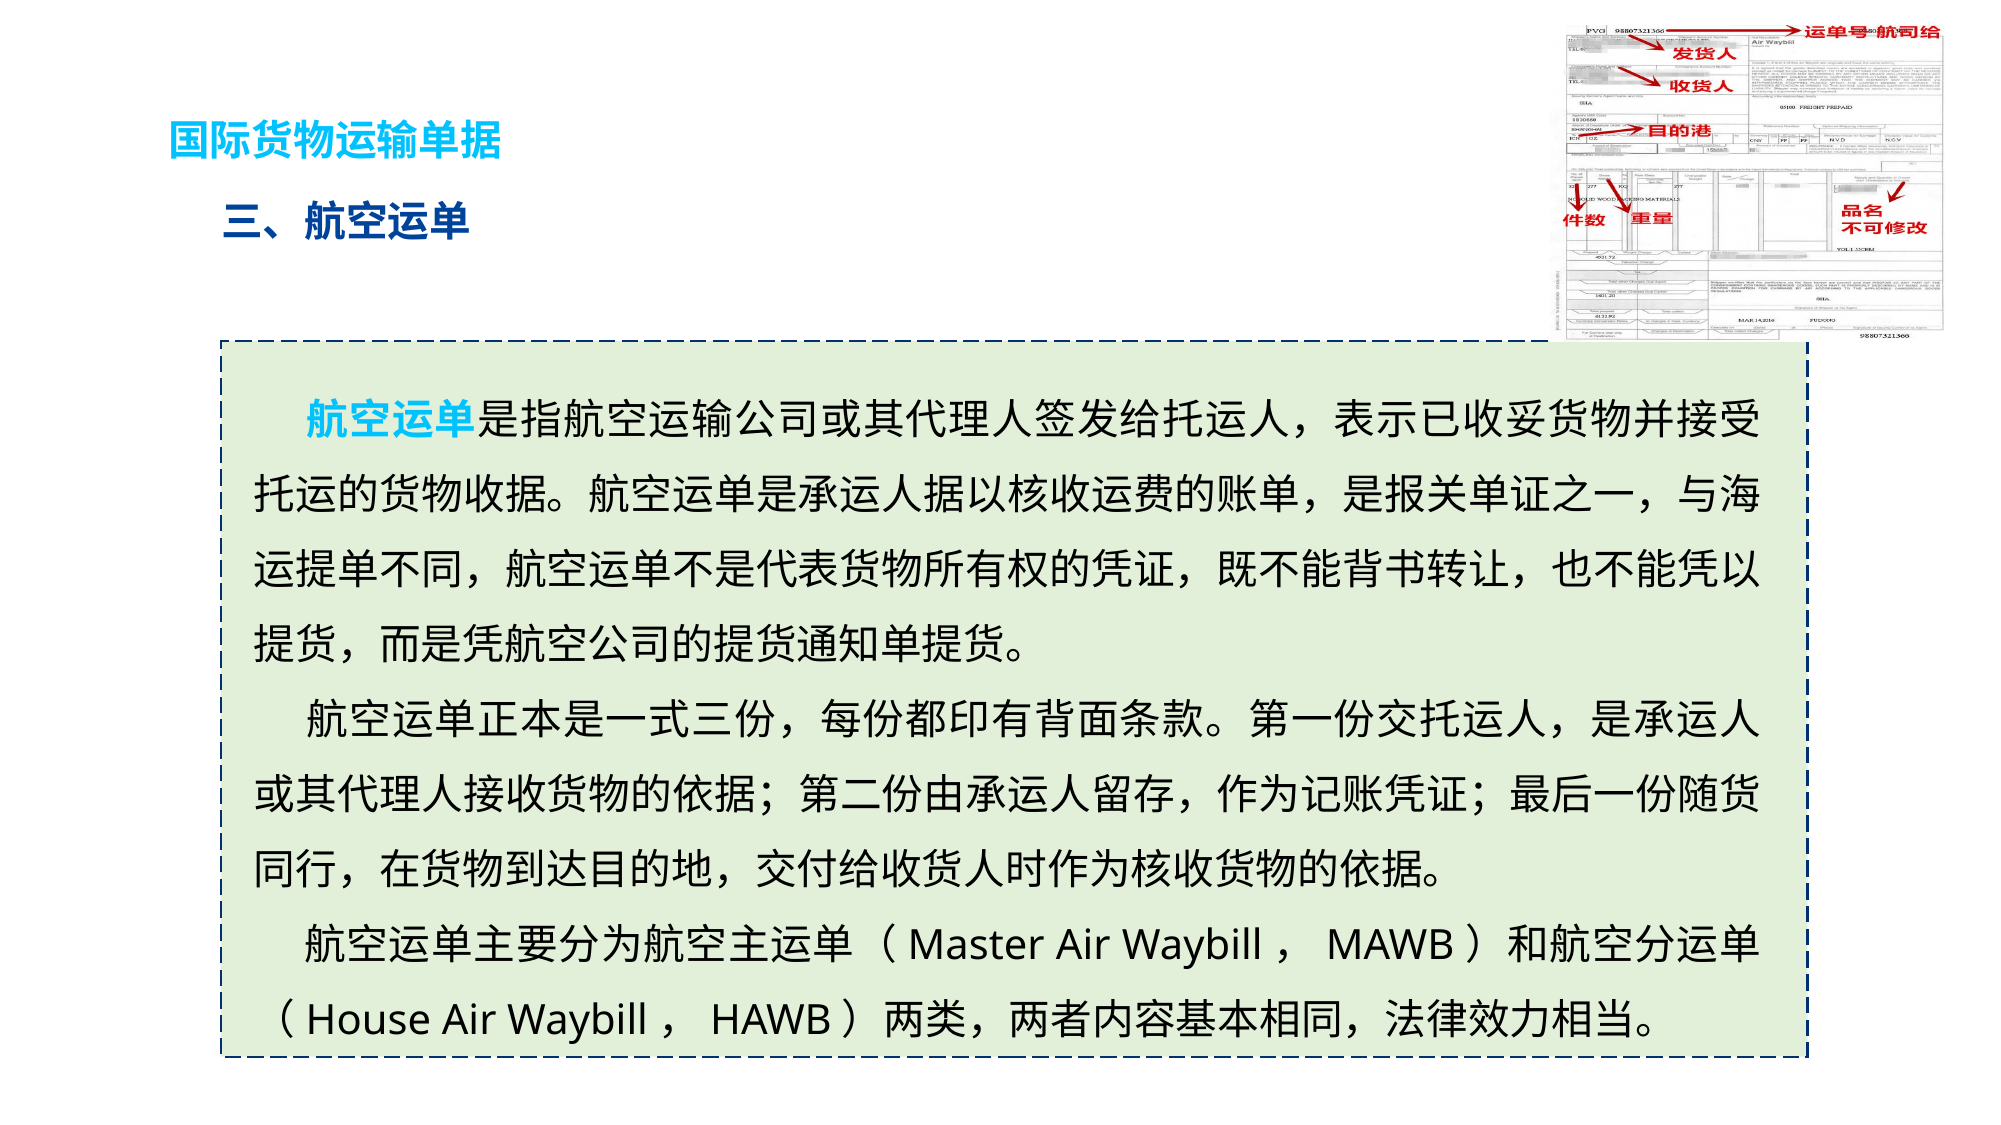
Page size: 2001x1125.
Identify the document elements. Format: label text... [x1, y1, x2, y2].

text_box 航空运单是指航空运输公司或其代理人签发给托运人，表示已收妥货物并接受托运的货物收据。航空运单是承运人据以核收运费的账单，是报关单证之一，与海运提单不同，航空运单不是代表货物所有权的凭证，既不能背书转让，也不能凭以提货，而是凭航空公司的提货通知单提货。 航空运单正本是一式三份，每份都印有背面条款。第一份交托运人，是承运人或其代理人接收货物的依据；第二份由承运人留存，作为记账凭证；最后一份随货同行，在货物到达目的地，交付给收货人时作为核收货物的依据。 航空运单主要分为航空主运单（Master Air Waybill，MAWB）和航空分运单（House Air Waybill，HAWB）两类，两者内容基本相同，法律效力相当。 [239, 360, 1776, 1050]
text_box 三、航空运单 [206, 187, 1090, 253]
text_box 国际货物运输单据 [153, 106, 860, 172]
picture [1550, 25, 1945, 342]
text_box [220, 340, 1809, 1058]
